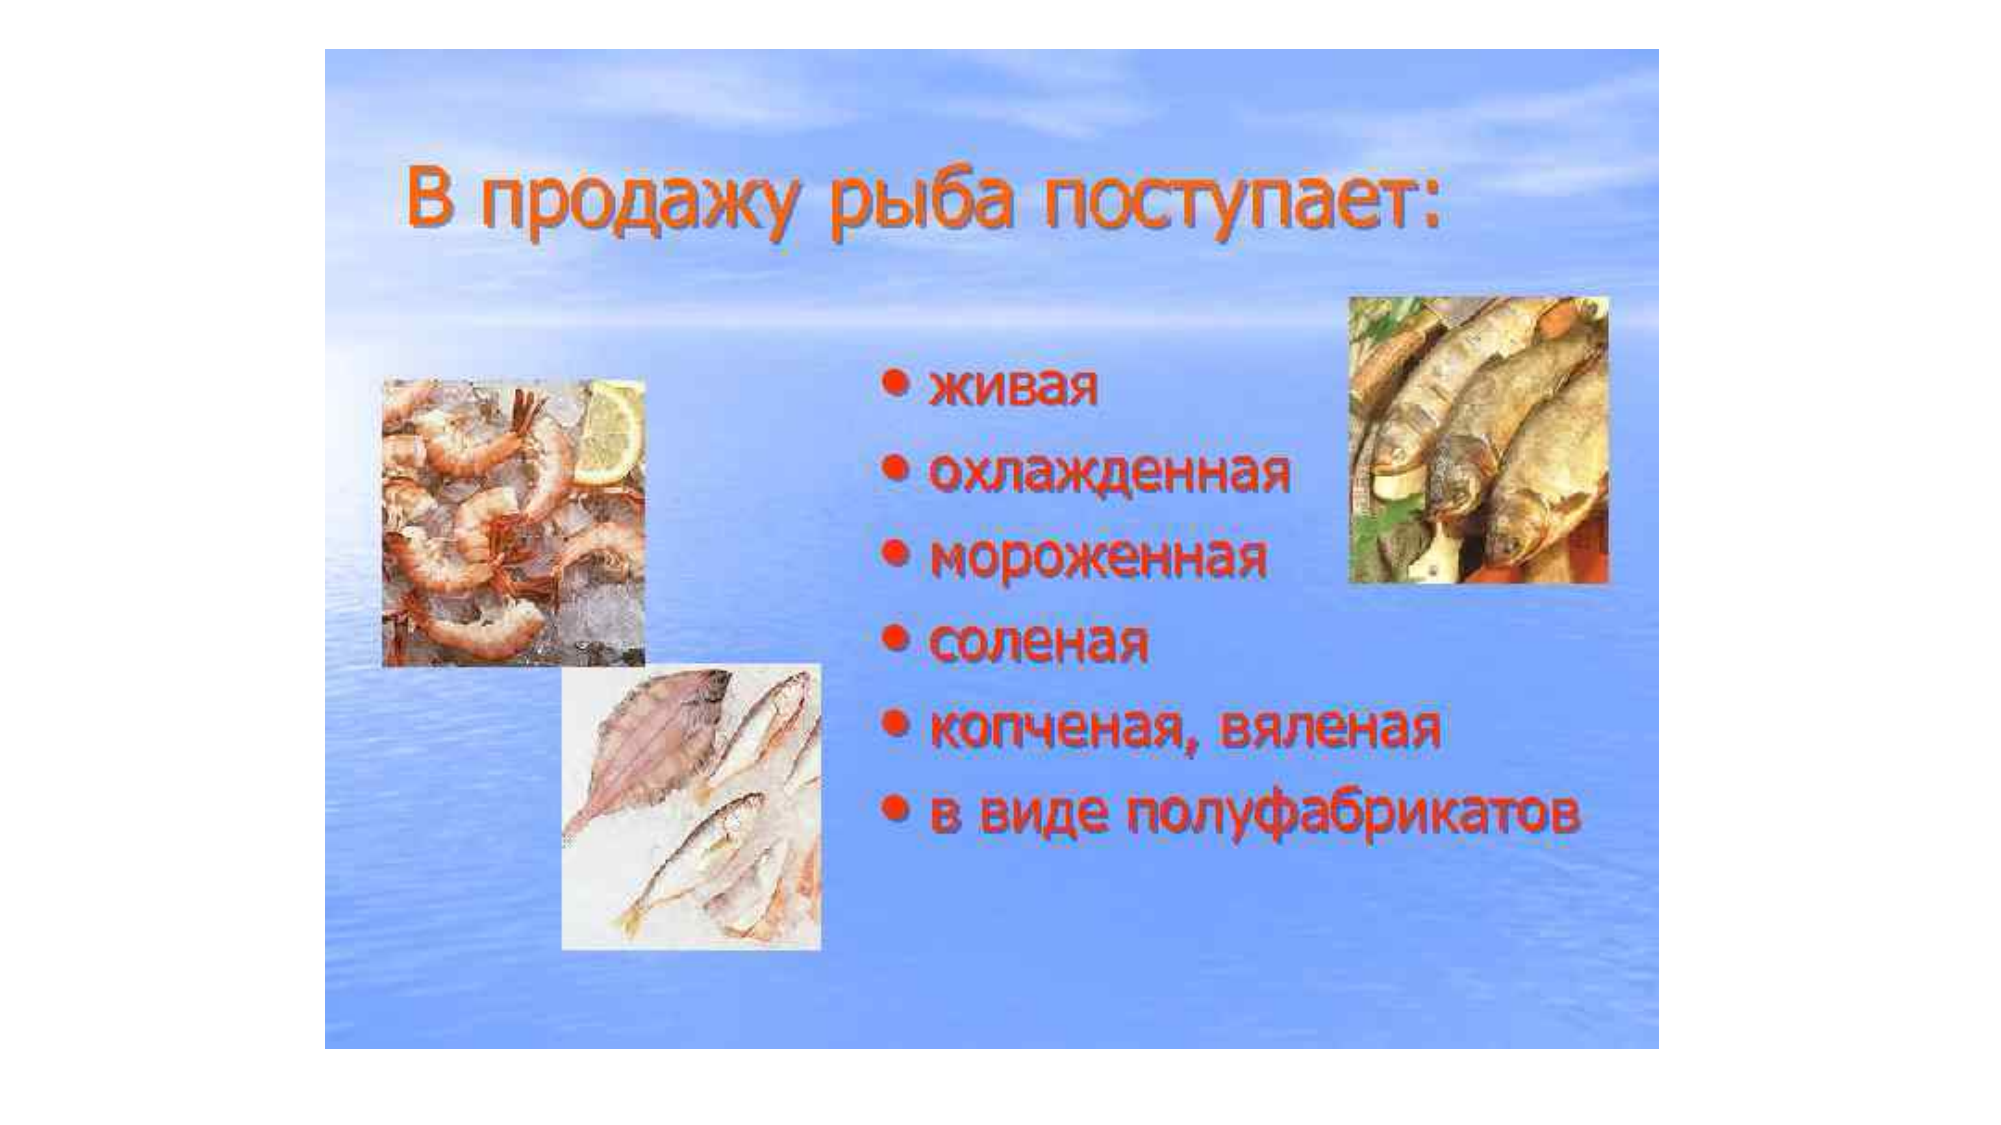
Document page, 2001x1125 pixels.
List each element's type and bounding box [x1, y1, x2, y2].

picture [325, 49, 1659, 1049]
